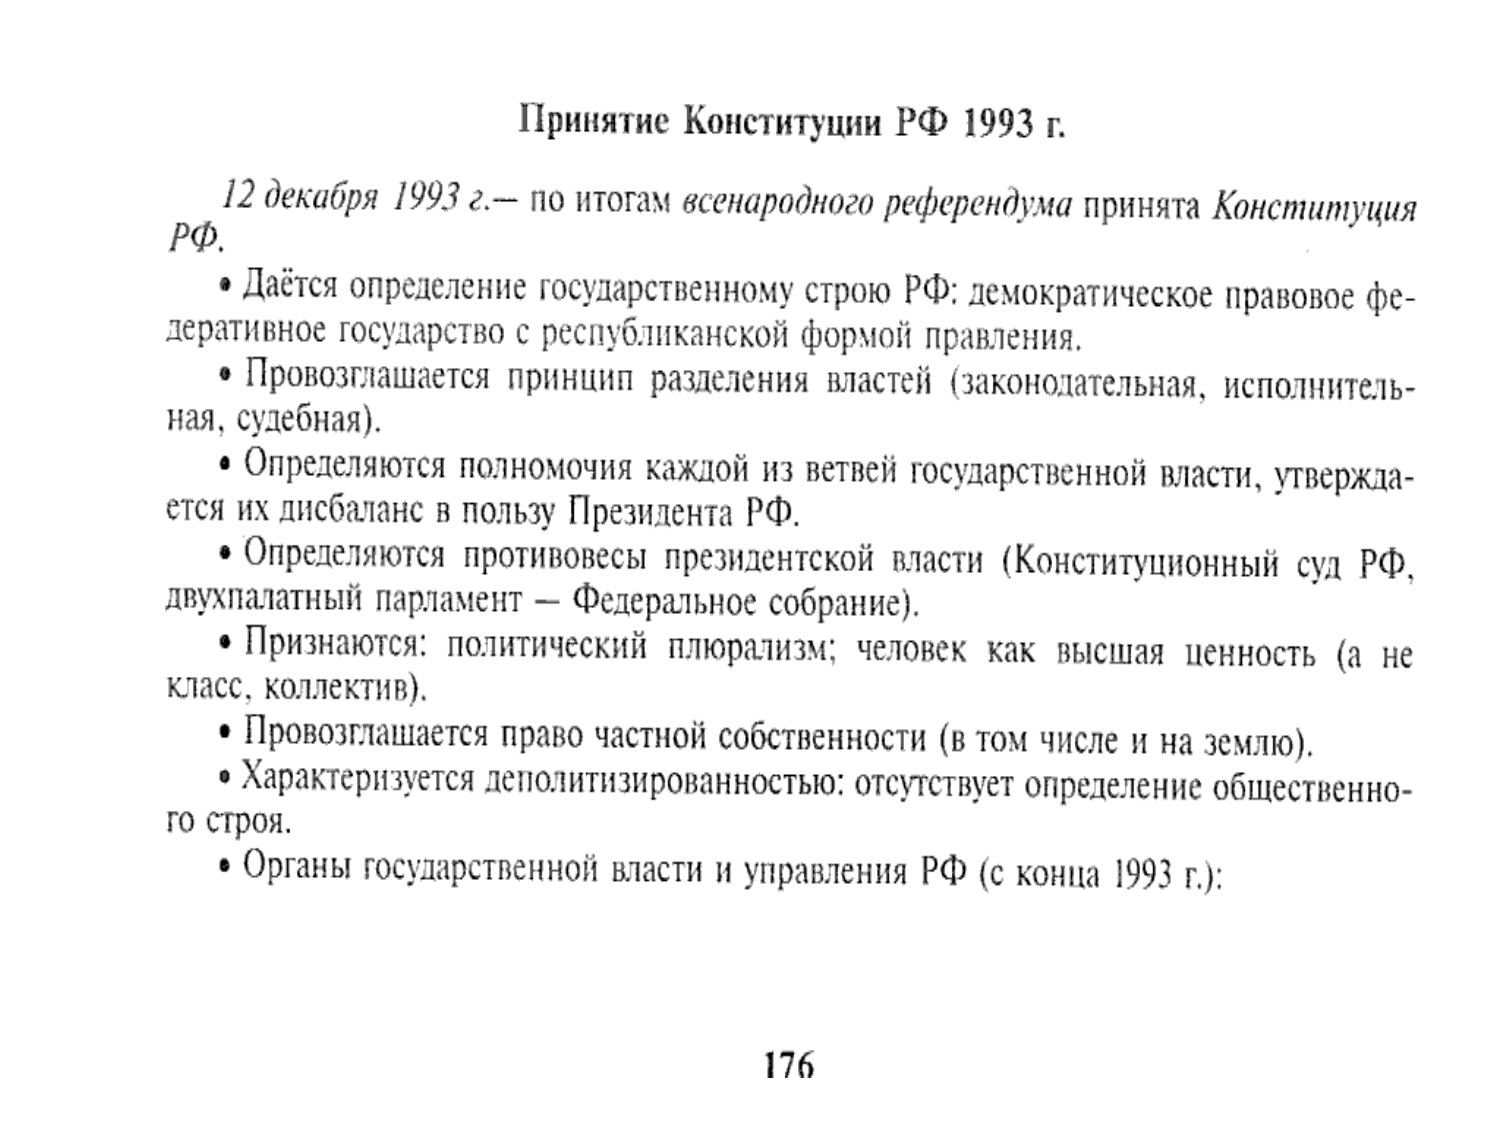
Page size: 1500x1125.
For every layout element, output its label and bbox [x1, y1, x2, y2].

list [0, 34, 1430, 1079]
